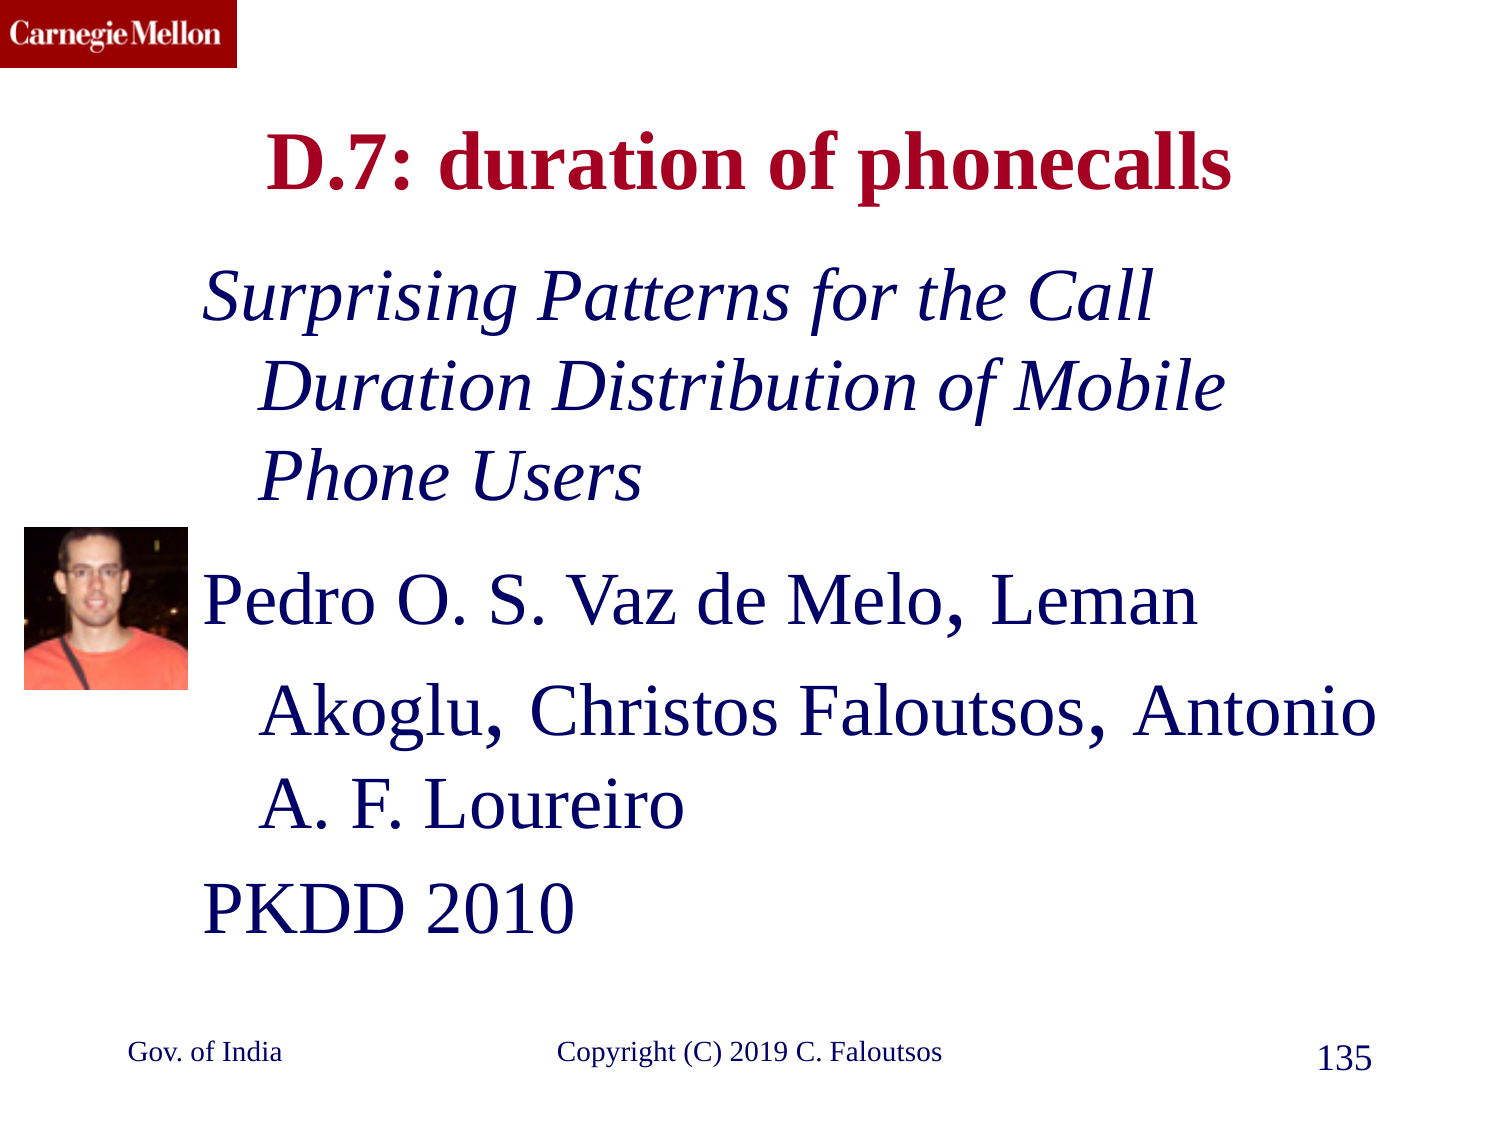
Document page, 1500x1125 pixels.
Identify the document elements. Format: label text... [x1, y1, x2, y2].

picture [24, 526, 188, 690]
slide_number 135 [1074, 1024, 1388, 1101]
title D.7: duration of phonecalls [112, 99, 1388, 213]
list Surprising Patterns for the Call Duration Distribution of Mobile Phone Users Pedro O. S. Vaz de Melo, Leman Akoglu, Christos Faloutsos, Antonio A. F. Loureiro PKDD 2010 [187, 237, 1437, 1001]
footer Copyright (C) 2019 C. Faloutsos [512, 1024, 988, 1101]
picture [0, 0, 237, 68]
slide_number Gov. of India [112, 1024, 426, 1101]
